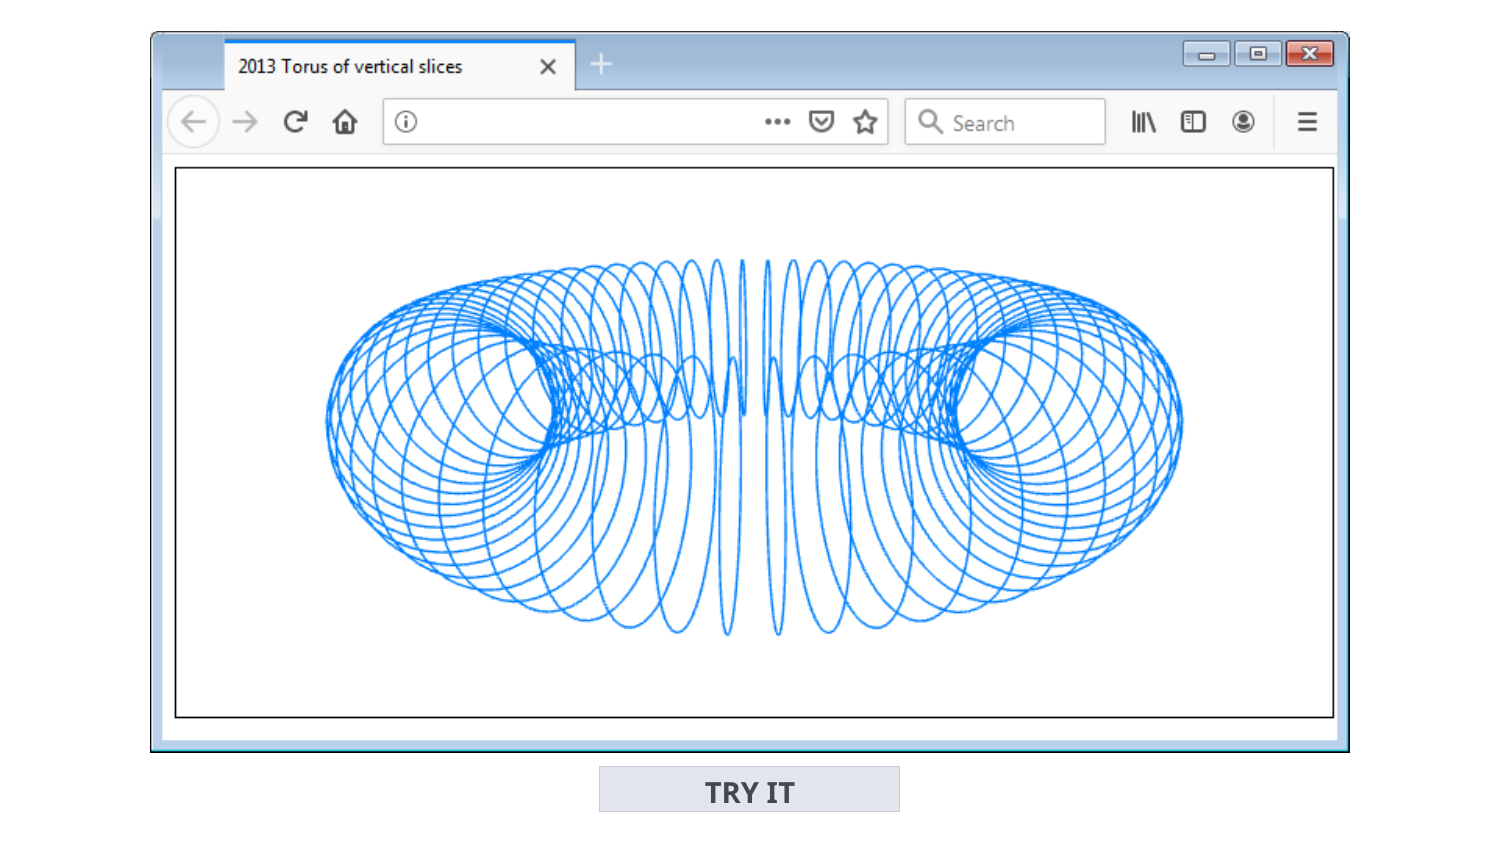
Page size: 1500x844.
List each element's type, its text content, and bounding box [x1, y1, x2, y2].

text_box TRY IT [599, 766, 900, 812]
picture [149, 31, 1351, 753]
